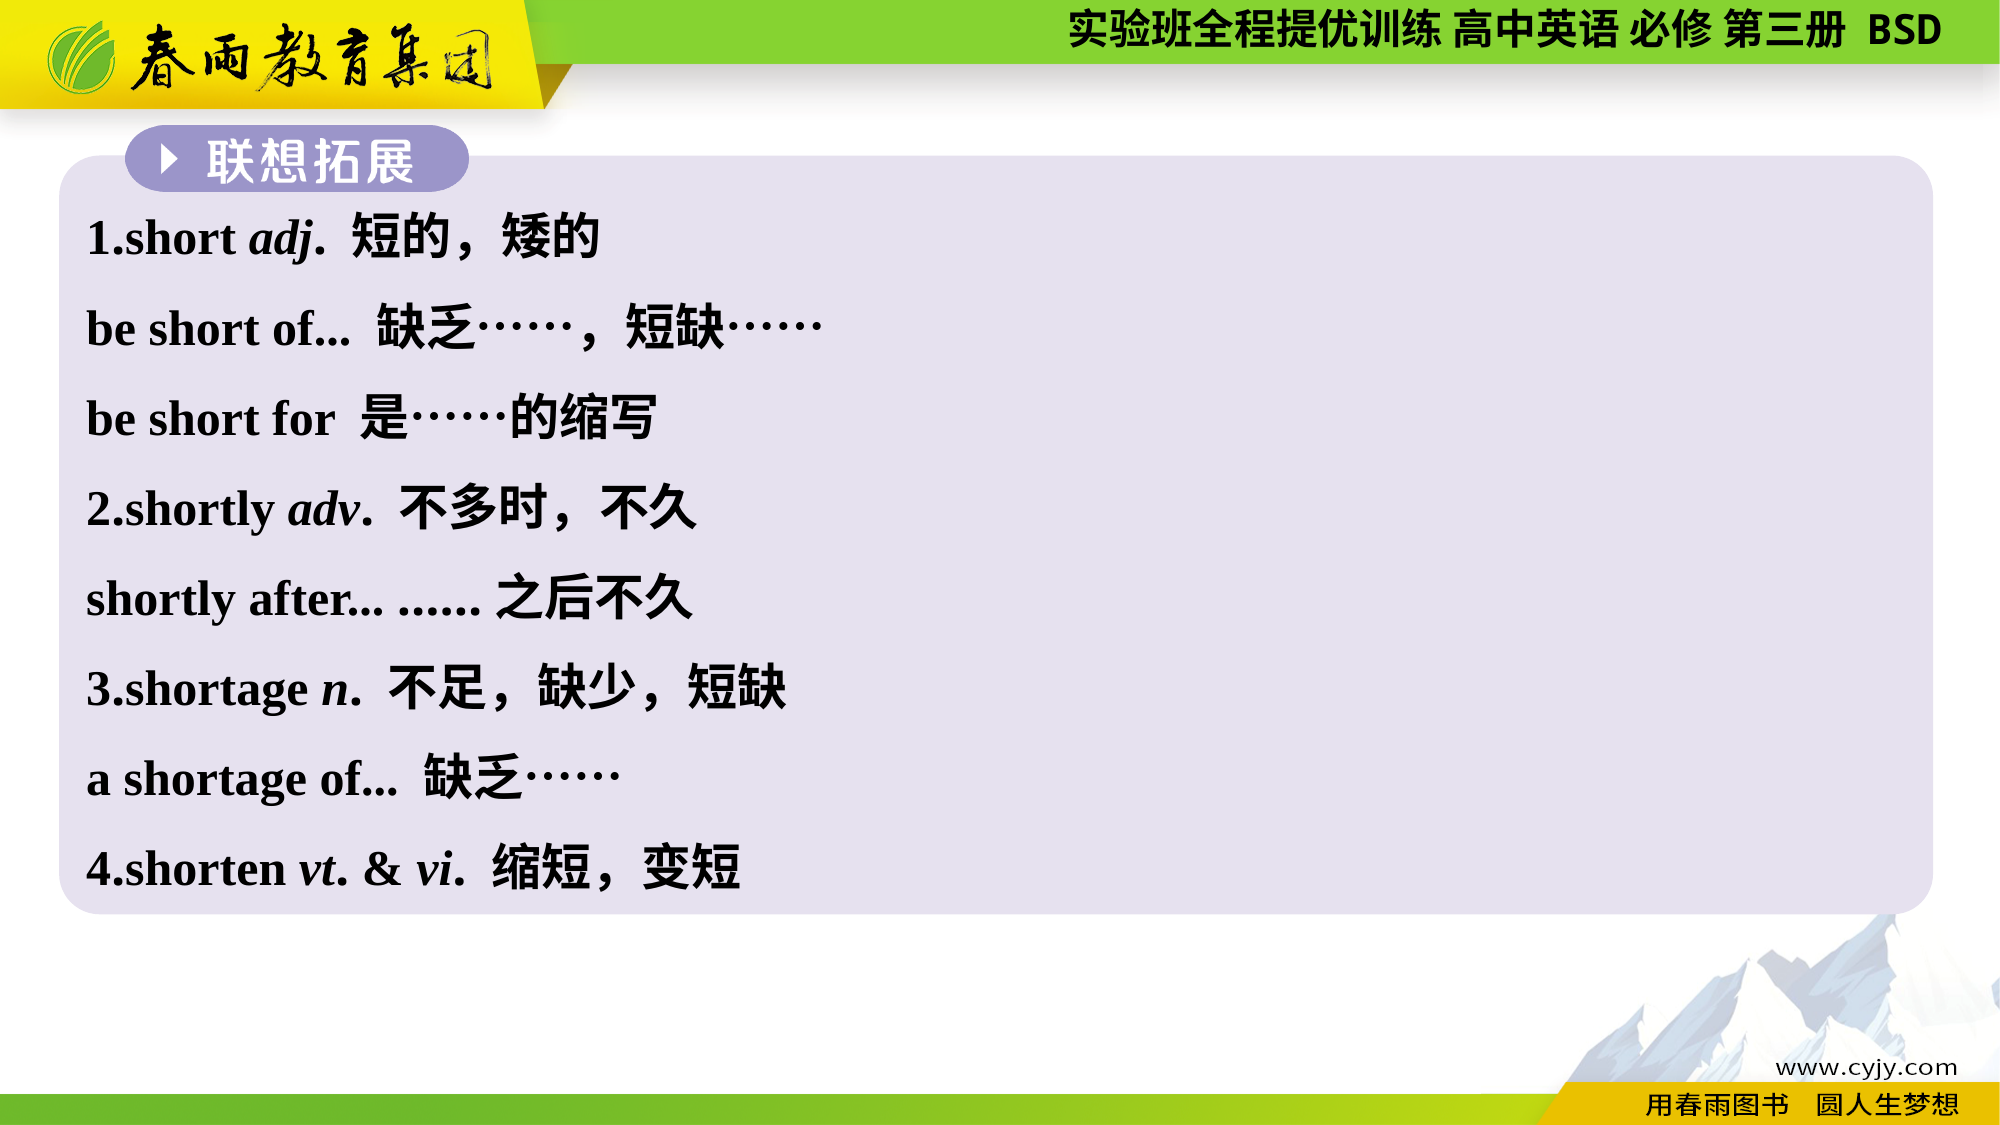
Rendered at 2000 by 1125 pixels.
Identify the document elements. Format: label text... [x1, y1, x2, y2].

text_box 1.short adj. 短的，矮的 be short of... 缺乏……，短缺…… be short for 是……的缩写 2.shortly adv. 不多时，不久 shortly after... ……之后不久 3.shortage n. 不足，缺少，短缺 a shortage of... 缺乏…… 4.shorten vt. & vi. 缩短，变短 [59, 155, 1934, 915]
picture [0, 0, 2000, 1125]
